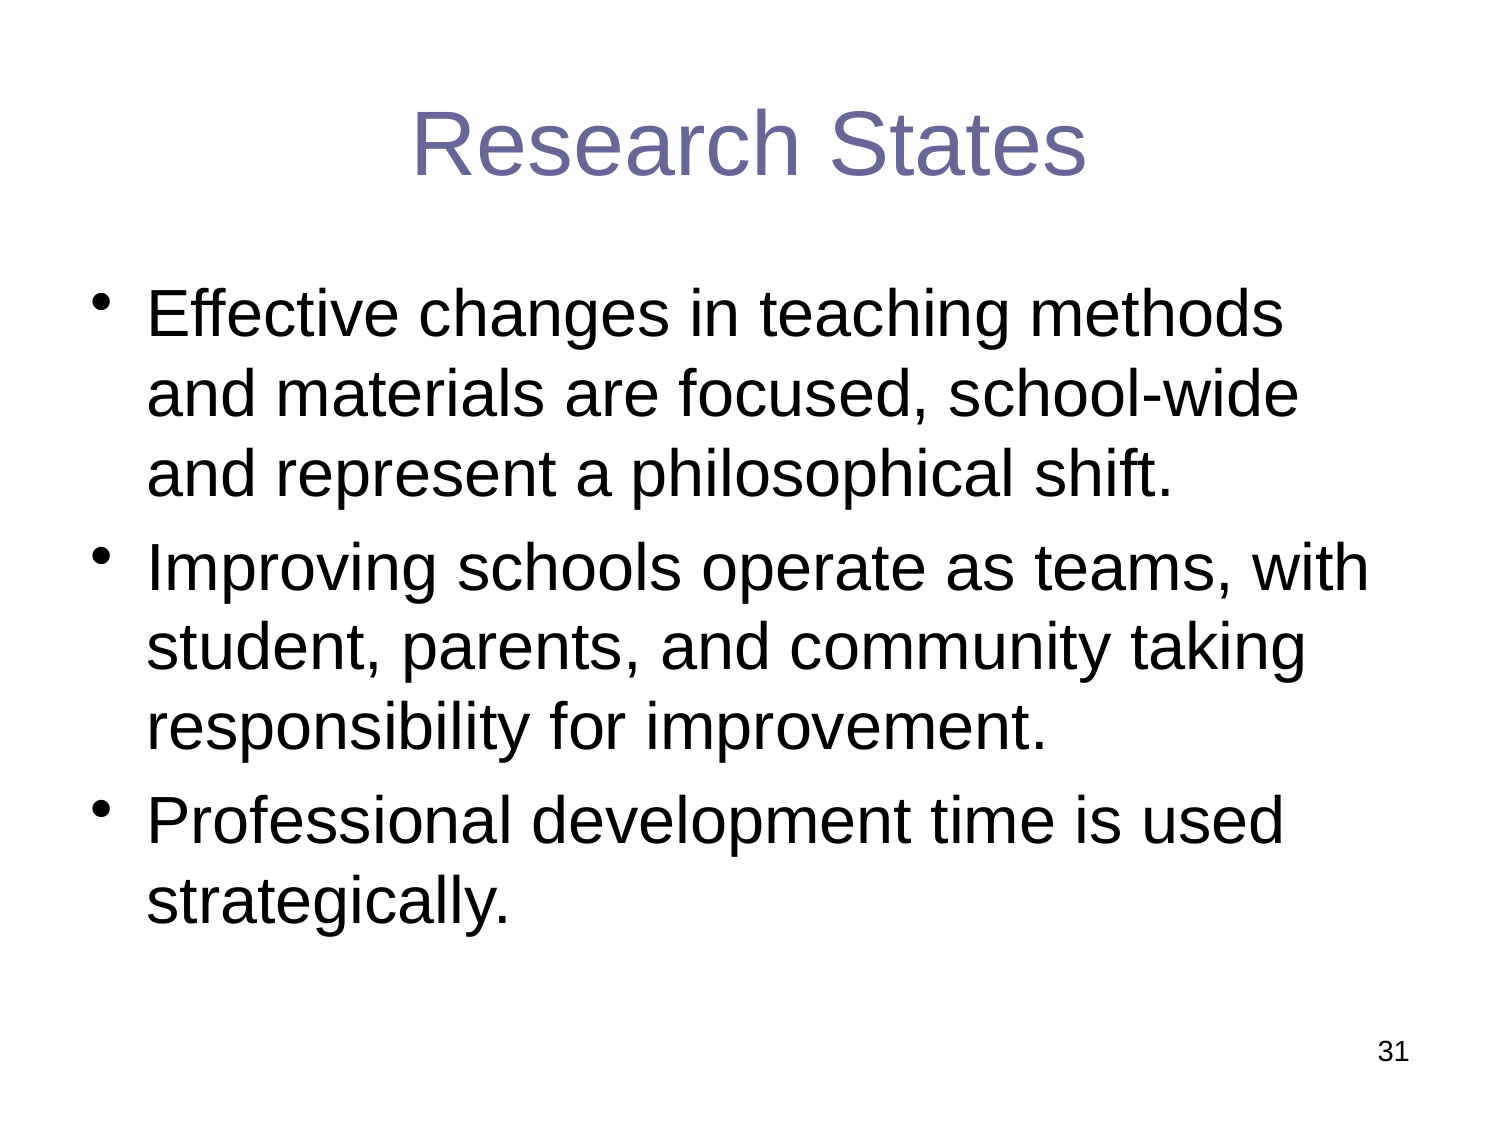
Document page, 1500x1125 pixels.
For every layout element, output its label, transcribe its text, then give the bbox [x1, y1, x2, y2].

title Research States [74, 44, 1426, 233]
slide_number 31 [1074, 1024, 1426, 1103]
list Effective changes in teaching methods and materials are focused, school-wide and represent a philosophical shift. Improving schools operate as teams, with student, parents, and community taking responsibility for improvement. Professional development time is used strategically. [74, 262, 1426, 1006]
